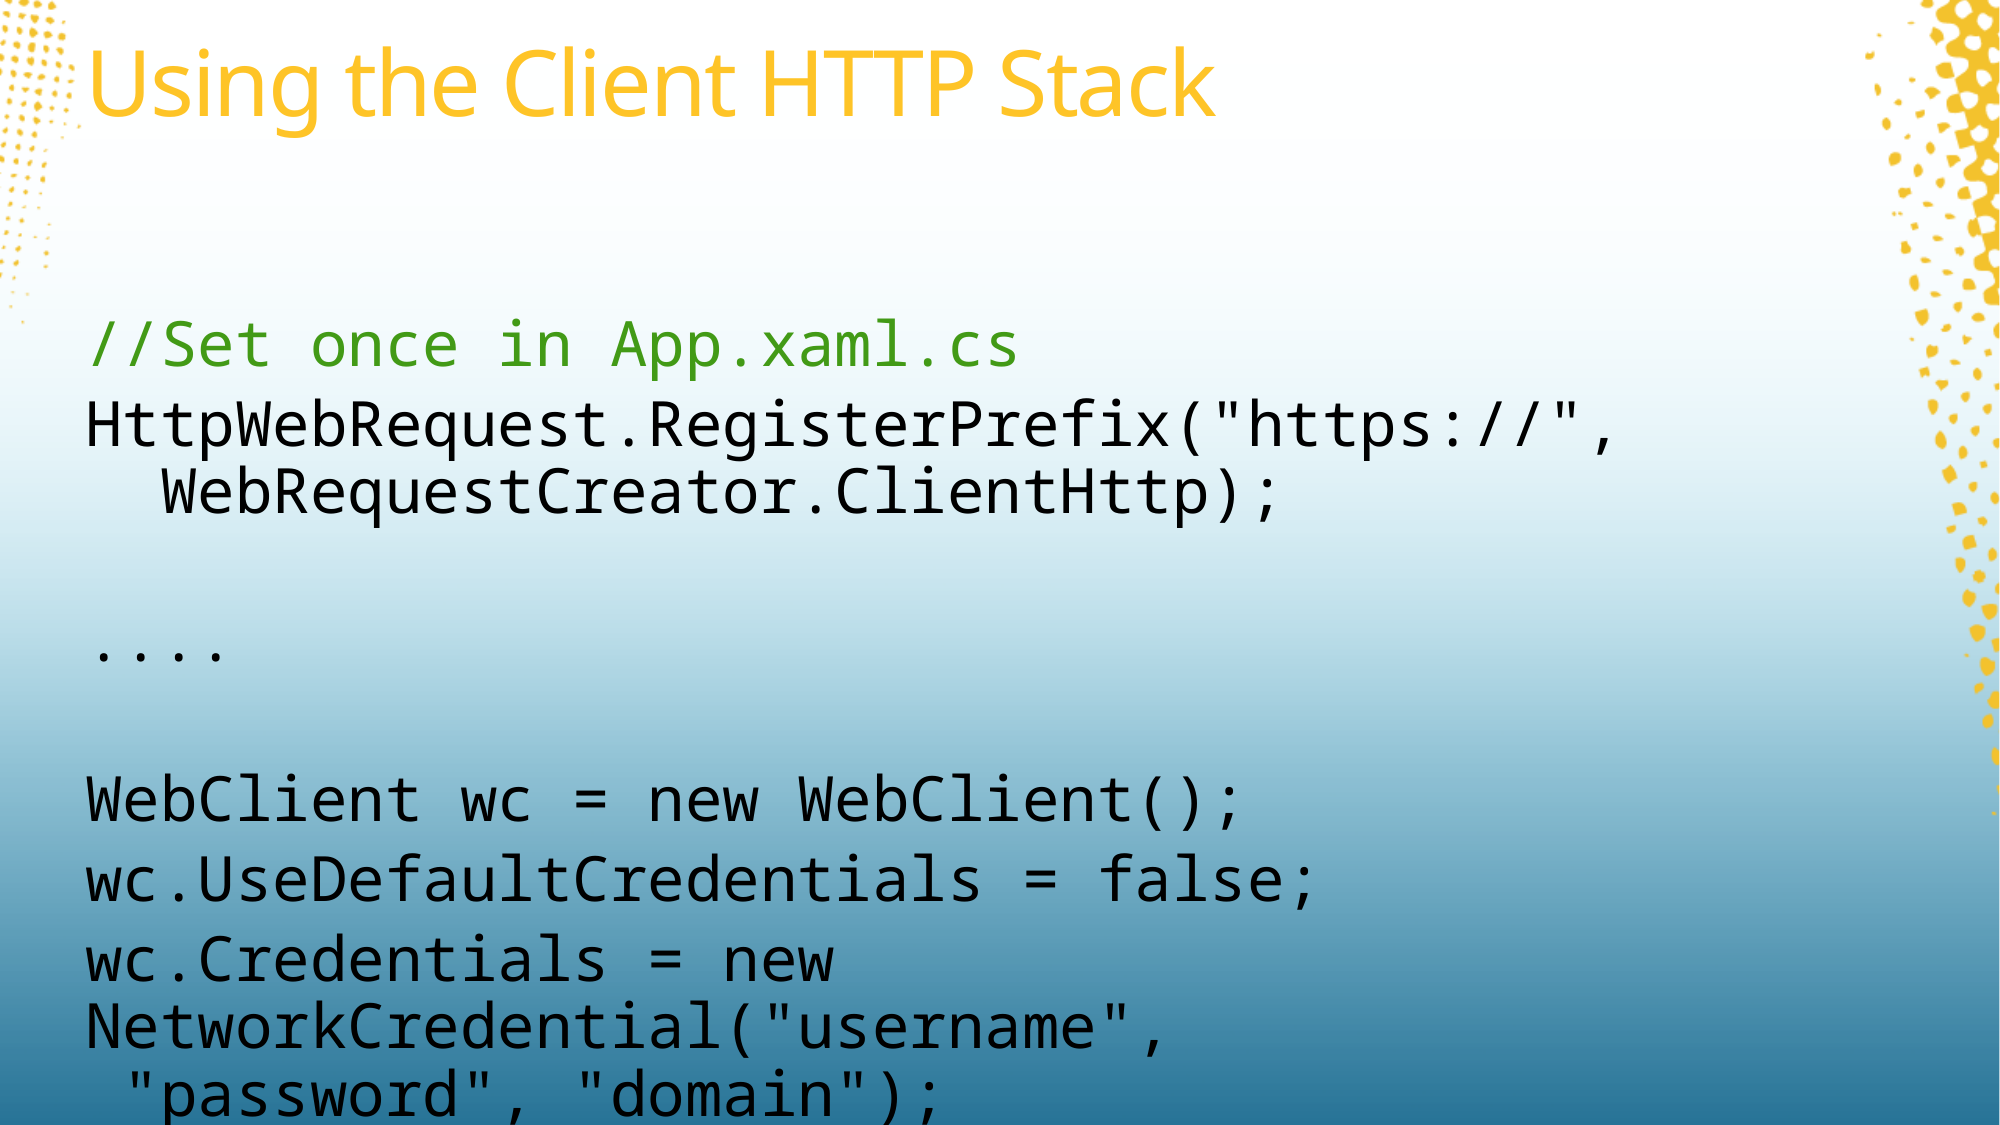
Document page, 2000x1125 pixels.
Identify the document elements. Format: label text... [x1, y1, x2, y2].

list //Set once in App.xaml.cs HttpWebRequest.RegisterPrefix("https://", WebRequestCreator.ClientHttp); .... WebClient wc = new WebClient(); wc.UseDefaultCredentials = false; wc.Credentials = new NetworkCredential("username", "password", "domain"); [85, 312, 1914, 659]
picture [0, 0, 2000, 1125]
title Using the Client HTTP Stack [85, 37, 1914, 138]
